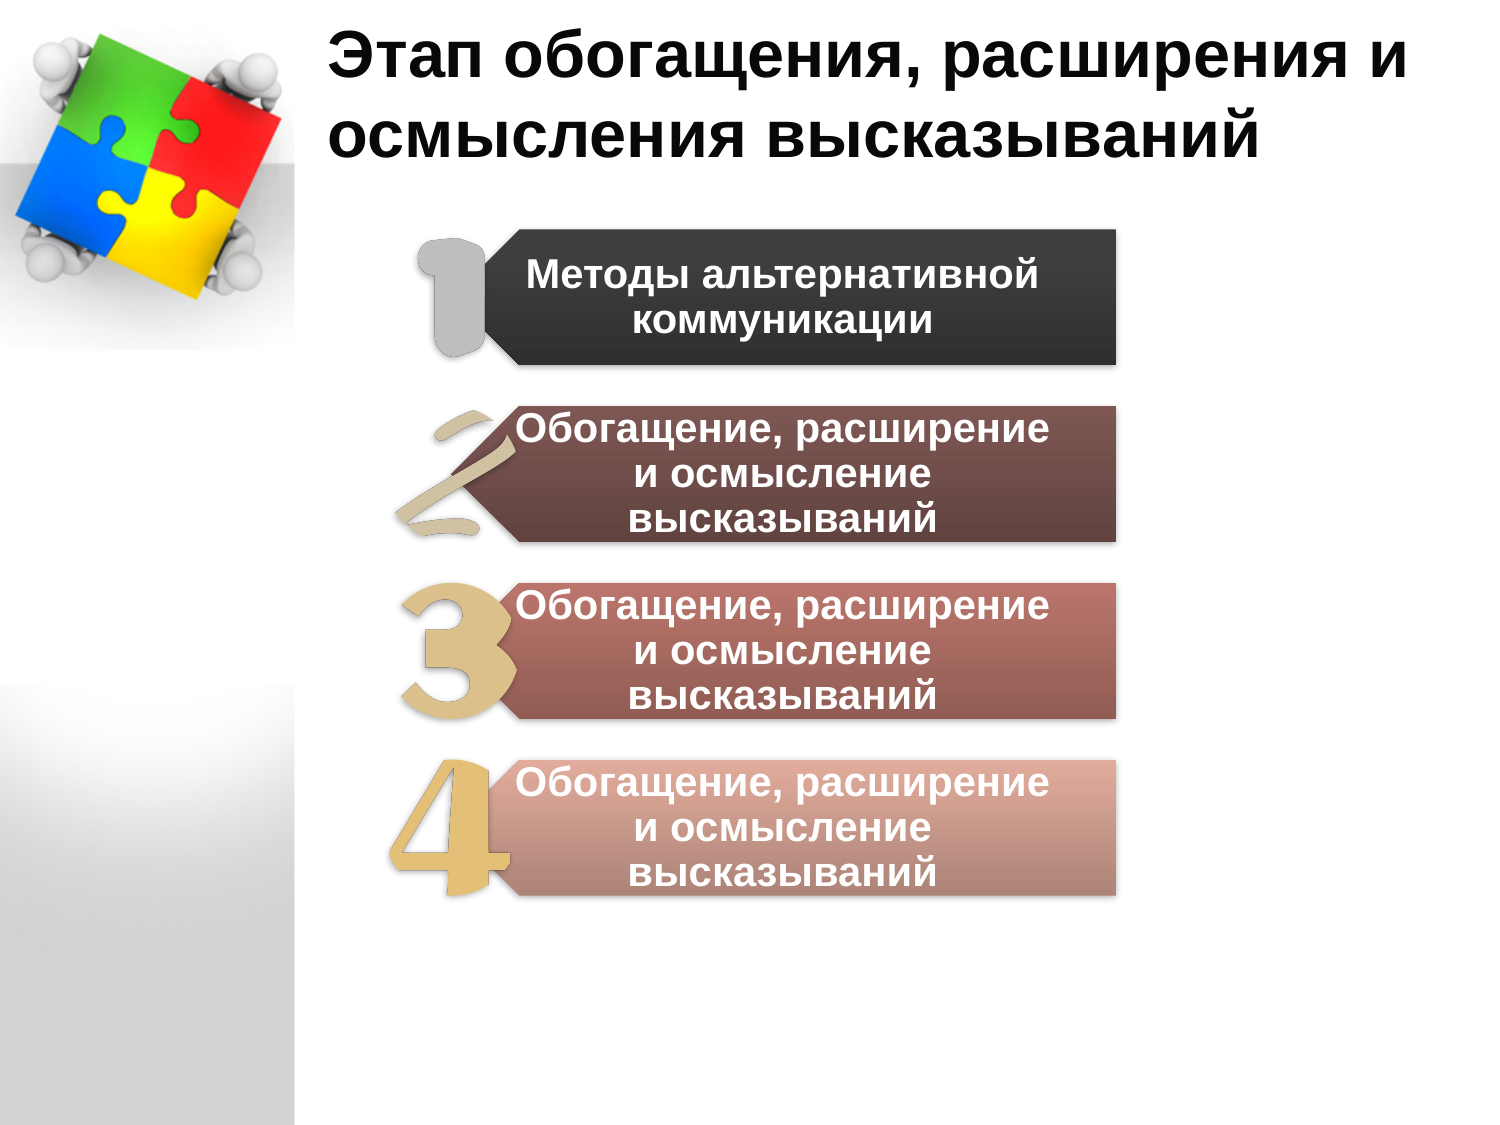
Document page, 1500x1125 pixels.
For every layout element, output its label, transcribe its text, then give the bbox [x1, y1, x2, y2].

picture [0, 0, 1500, 1125]
title Этап обогащения, расширения и осмысления высказываний [312, 30, 1483, 150]
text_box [249, 228, 1251, 897]
